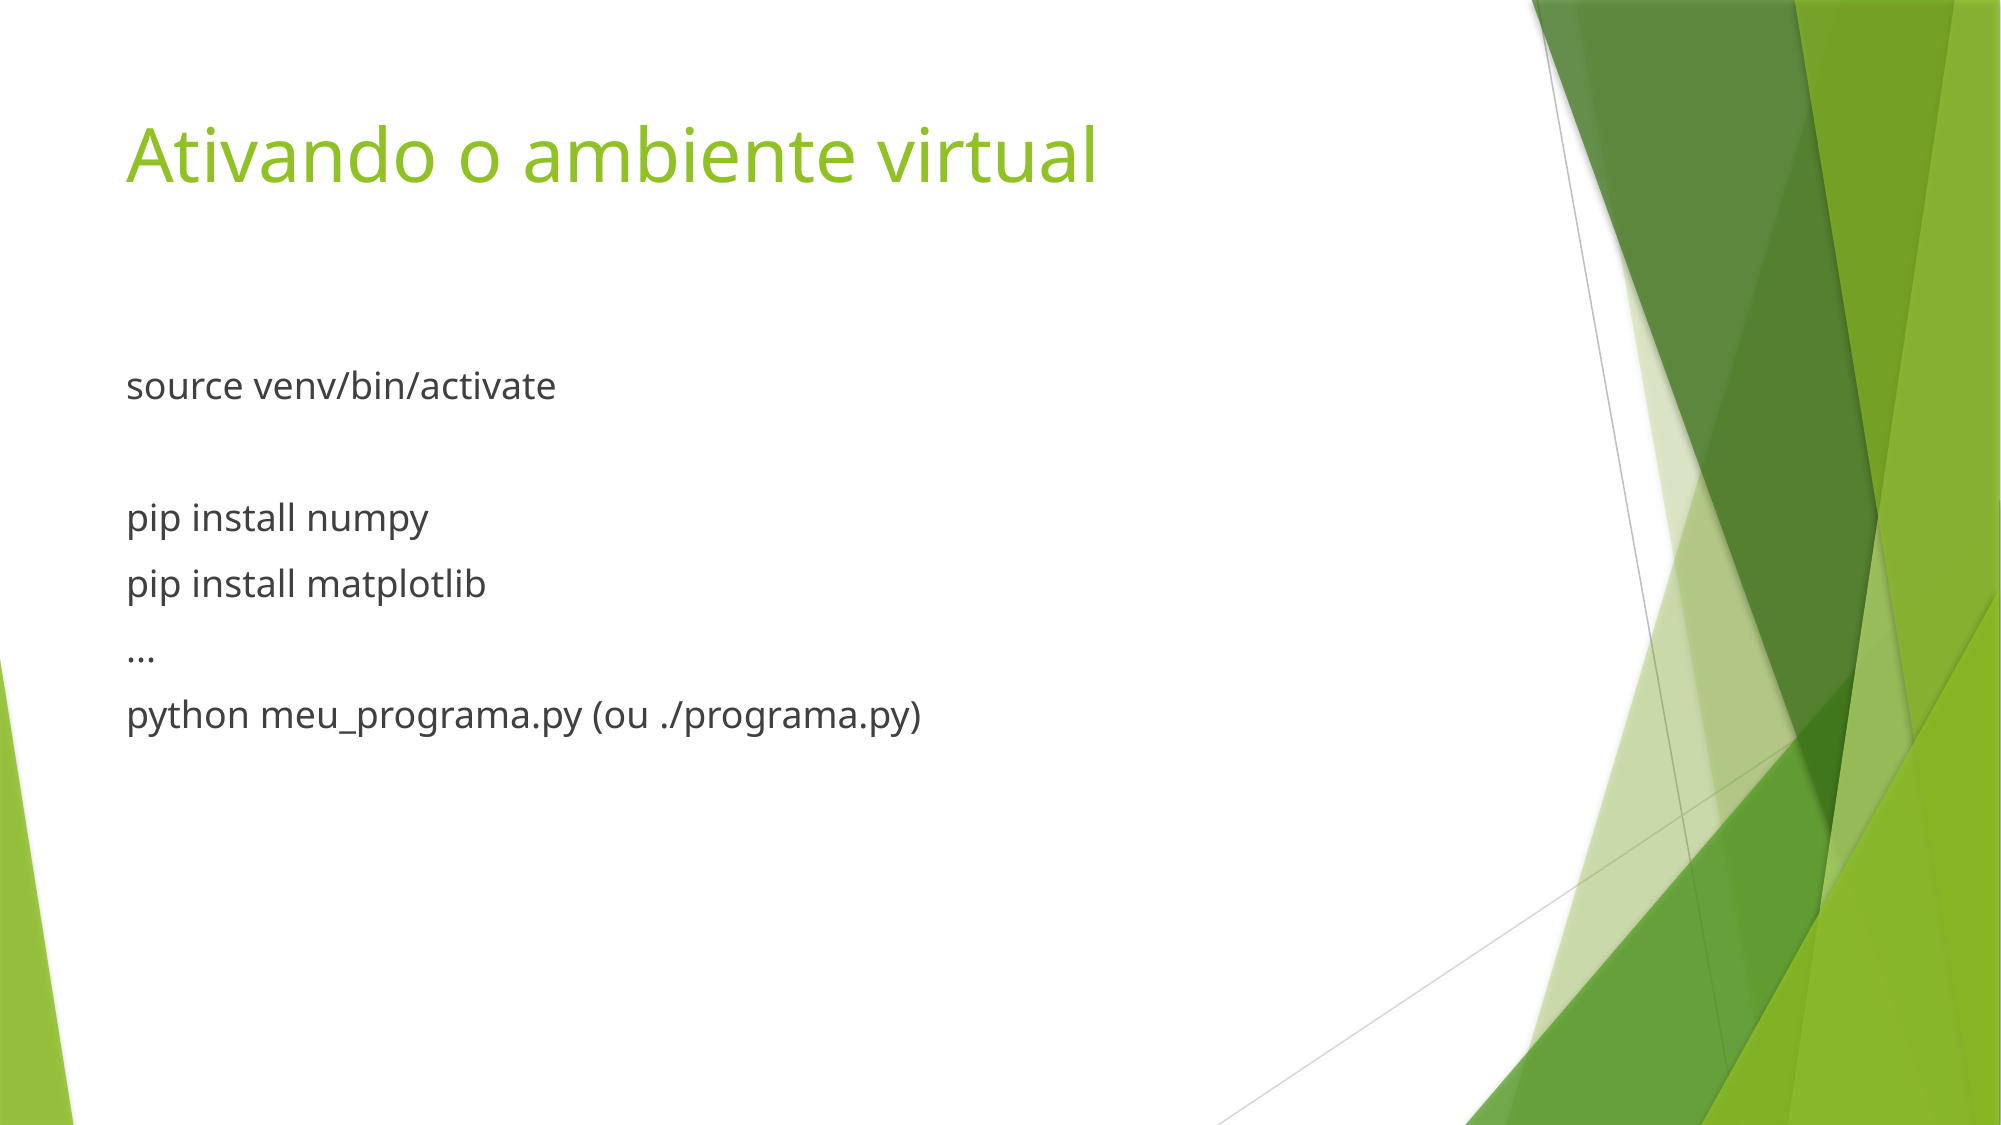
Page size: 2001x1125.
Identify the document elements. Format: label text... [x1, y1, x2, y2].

list source venv/bin/activate pip install numpy pip install matplotlib ... python meu_programa.py (ou ./programa.py) [111, 354, 1522, 992]
title Ativando o ambiente virtual [111, 99, 1522, 317]
